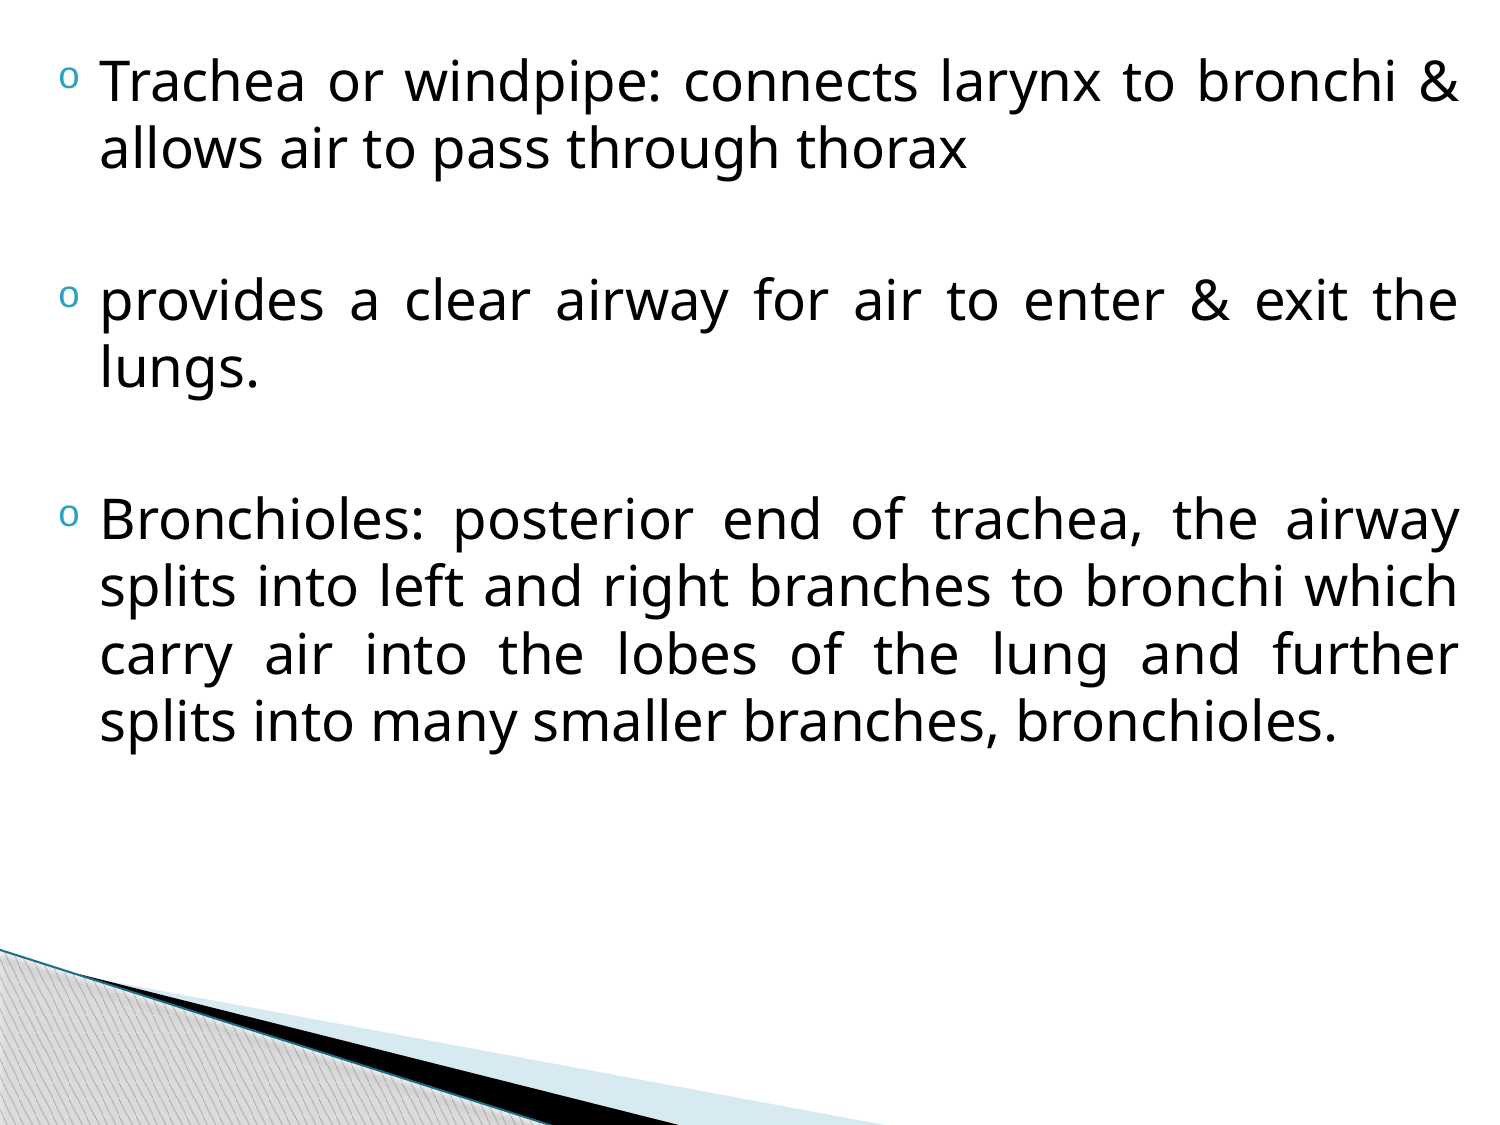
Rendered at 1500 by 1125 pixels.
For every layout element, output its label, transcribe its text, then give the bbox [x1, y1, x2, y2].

list Trachea or windpipe: connects larynx to bronchi & allows air to pass through thorax provides a clear airway for air to enter & exit the lungs. Bronchioles: posterior end of trachea, the airway splits into left and right branches to bronchi which carry air into the lobes of the lung and further splits into many smaller branches, bronchioles. [24, 37, 1475, 1100]
